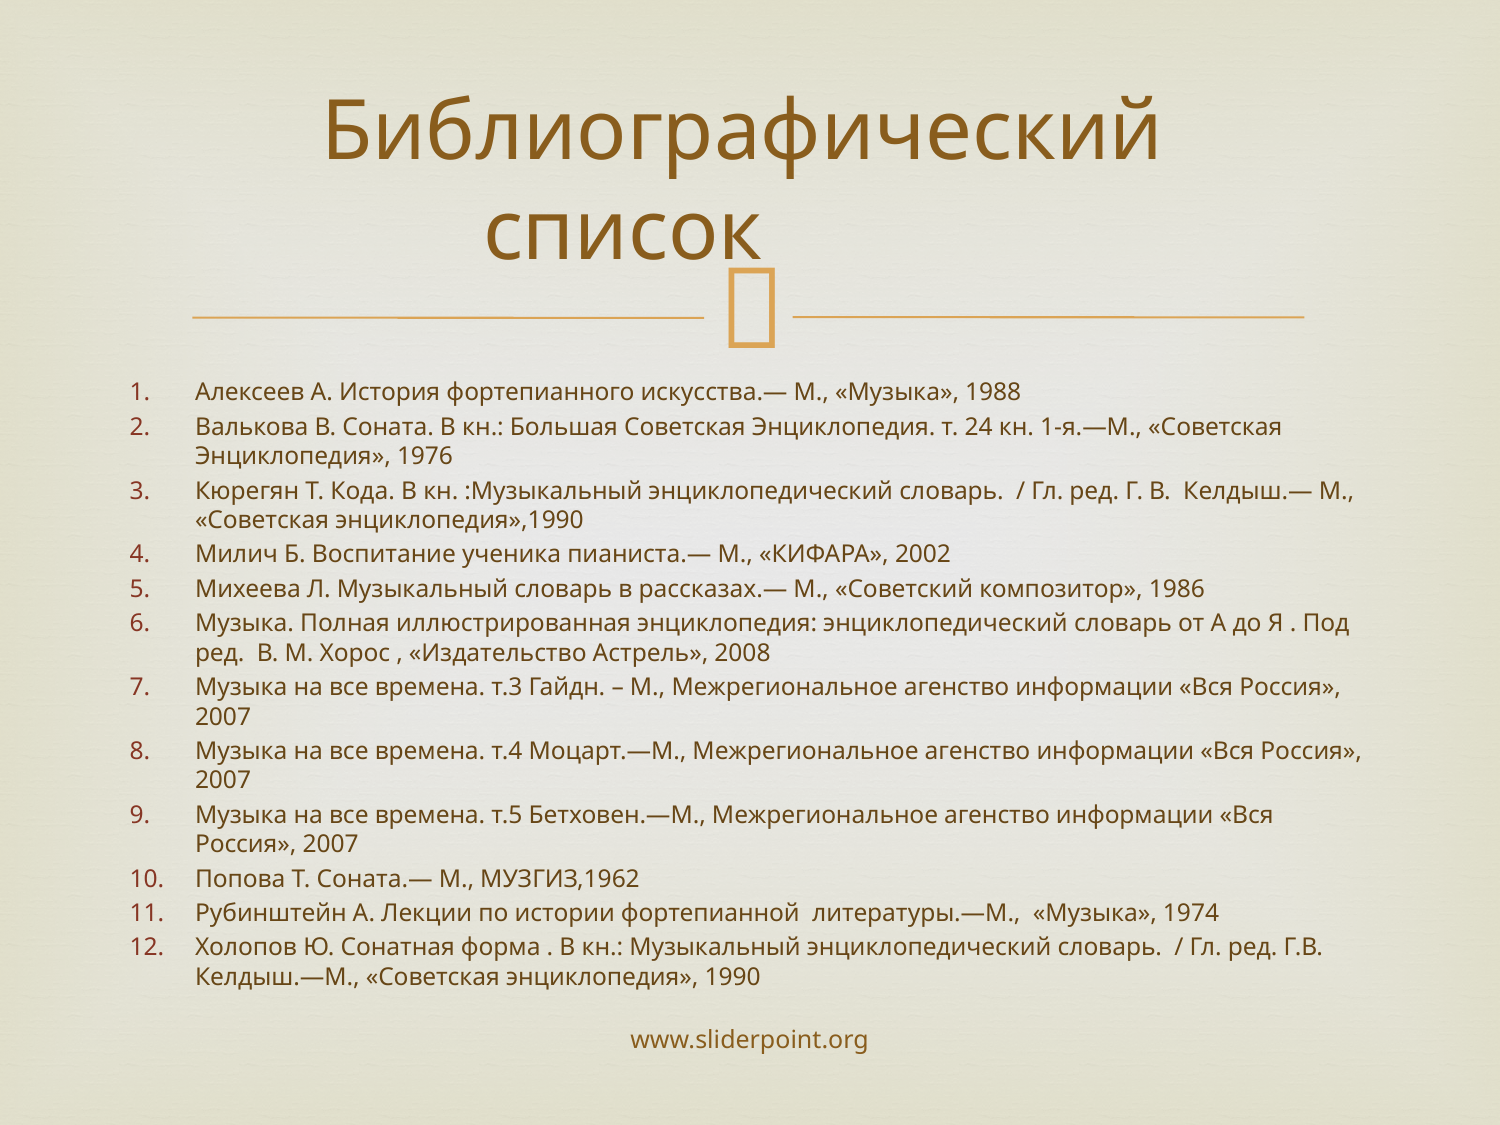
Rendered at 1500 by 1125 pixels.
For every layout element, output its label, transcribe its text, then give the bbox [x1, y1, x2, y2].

list Алексеев А. История фортепианного искусства.— М., «Музыка», 1988 Валькова В. Соната. В кн.: Большая Советская Энциклопедия. т. 24 кн. 1-я.—М., «Советская Энциклопедия», 1976 Кюрегян Т. Кода. В кн. :Музыкальный энциклопедический словарь. / Гл. ред. Г. В. Келдыш.— М., «Советская энциклопедия»,1990 Милич Б. Воспитание ученика пианиста.— М., «КИФАРА», 2002 Михеева Л. Музыкальный словарь в рассказах.— М., «Советский композитор», 1986 Музыка. Полная иллюстрированная энциклопедия: энциклопедический словарь от А до Я . Под ред. В. М. Хорос , «Издательство Астрель», 2008 Музыка на все времена. т.3 Гайдн. – М., Межрегиональное агенство информации «Вся Россия», 2007 Музыка на все времена. т.4 Моцарт.—М., Межрегиональное агенство информации «Вся Россия», 2007 Музыка на все времена. т.5 Бетховен.—М., Межрегиональное агенство информации «Вся Россия», 2007 Попова Т. Соната.— М., МУЗГИЗ,1962 Рубинштейн А. Лекции по истории фортепианной литературы.—М., «Музыка», 1974 Холопов Ю. Сонатная форма . В кн.: Музыкальный энциклопедический словарь. / Гл. ред. Г.В. Келдыш.—М., «Советская энциклопедия», 1990 [114, 368, 1386, 1005]
title Библиографический список [0, 90, 1271, 263]
footer www.sliderpoint.org [512, 1010, 988, 1071]
